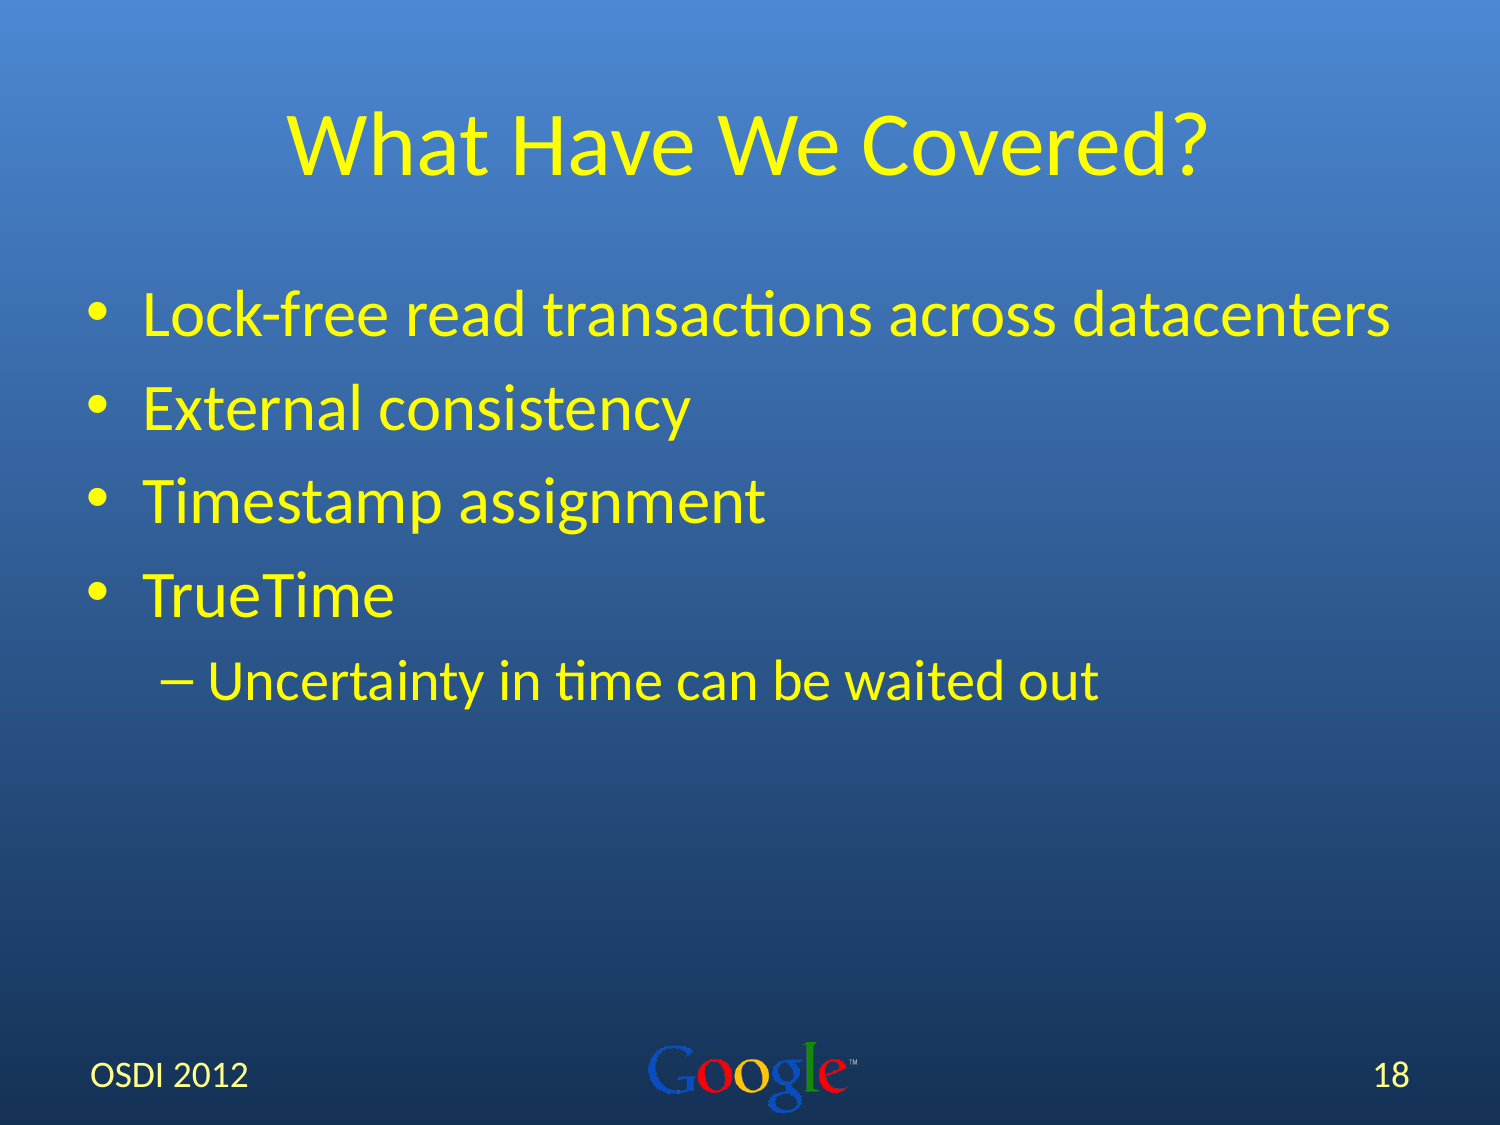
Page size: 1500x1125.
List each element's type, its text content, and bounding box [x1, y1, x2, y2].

title What Have We Covered? [75, 45, 1425, 233]
picture [648, 1042, 857, 1113]
list Lock-free read transactions across datacenters External consistency Timestamp assignment TrueTime Uncertainty in time can be waited out [70, 262, 1444, 1005]
slide_number OSDI 2012 [75, 1042, 425, 1103]
slide_number 18 [1074, 1042, 1425, 1103]
